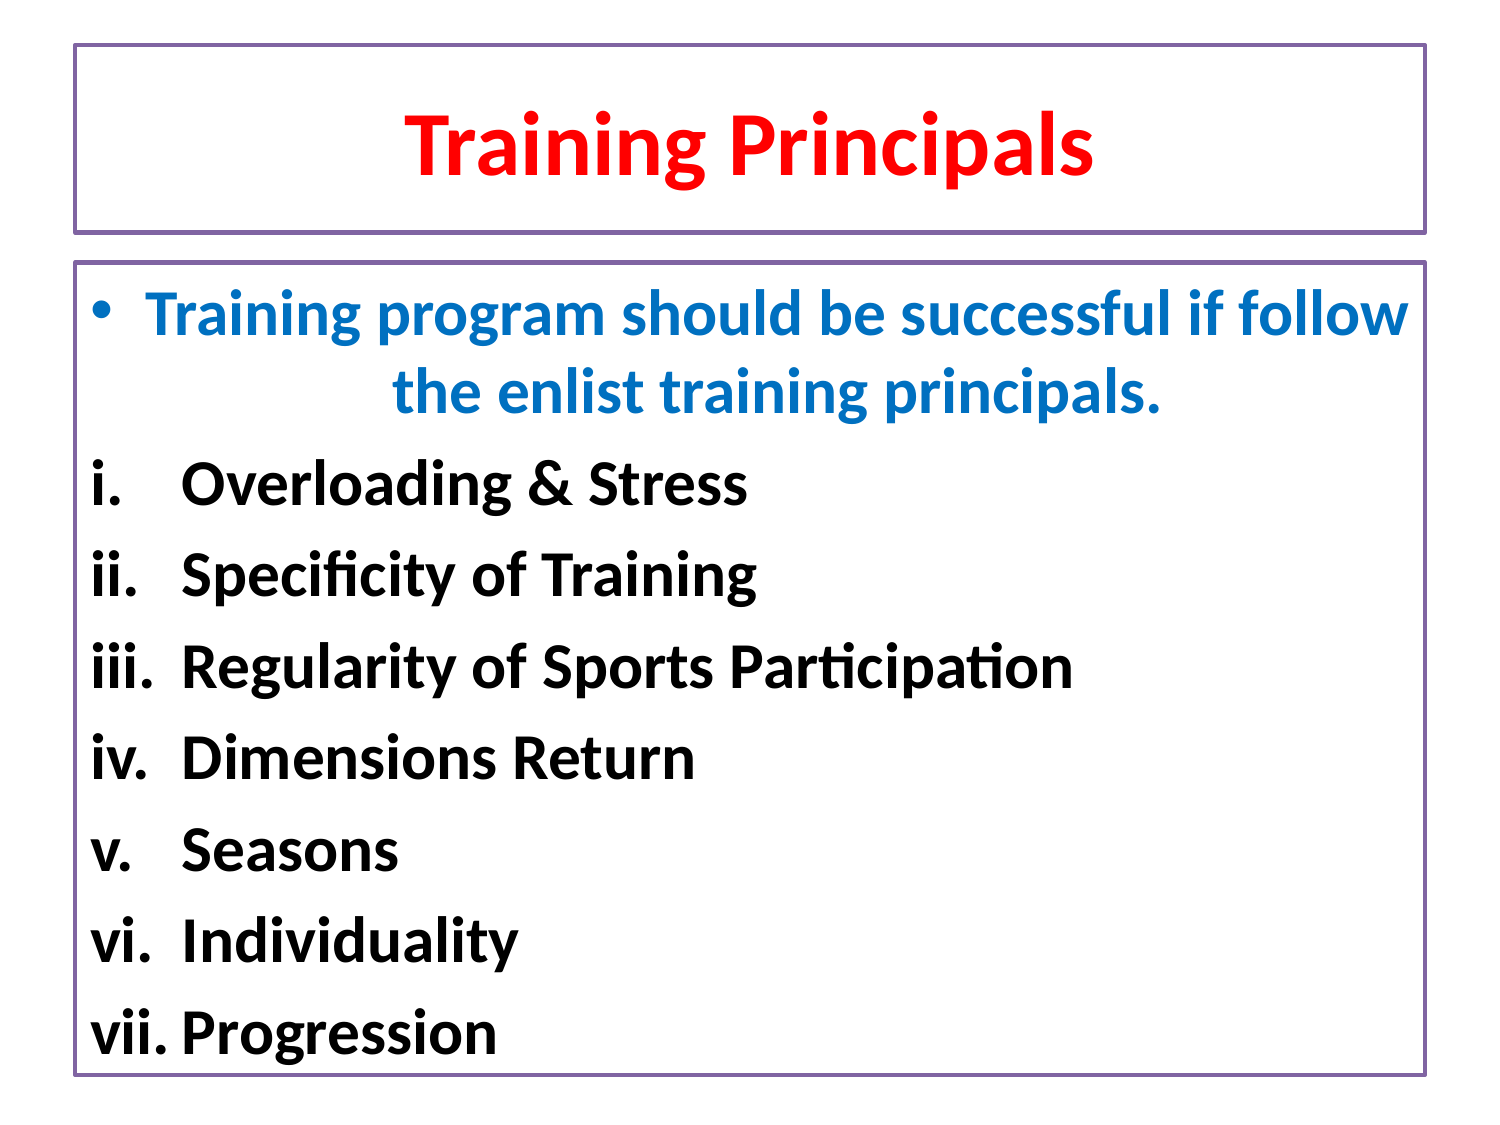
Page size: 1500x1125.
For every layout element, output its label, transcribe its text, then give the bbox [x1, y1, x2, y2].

title Training Principals [73, 43, 1427, 235]
list Training program should be successful if follow the enlist training principals. Overloading & Stress Specificity of Training Regularity of Sports Participation Dimensions Return Seasons Individuality Progression [73, 260, 1427, 1077]
